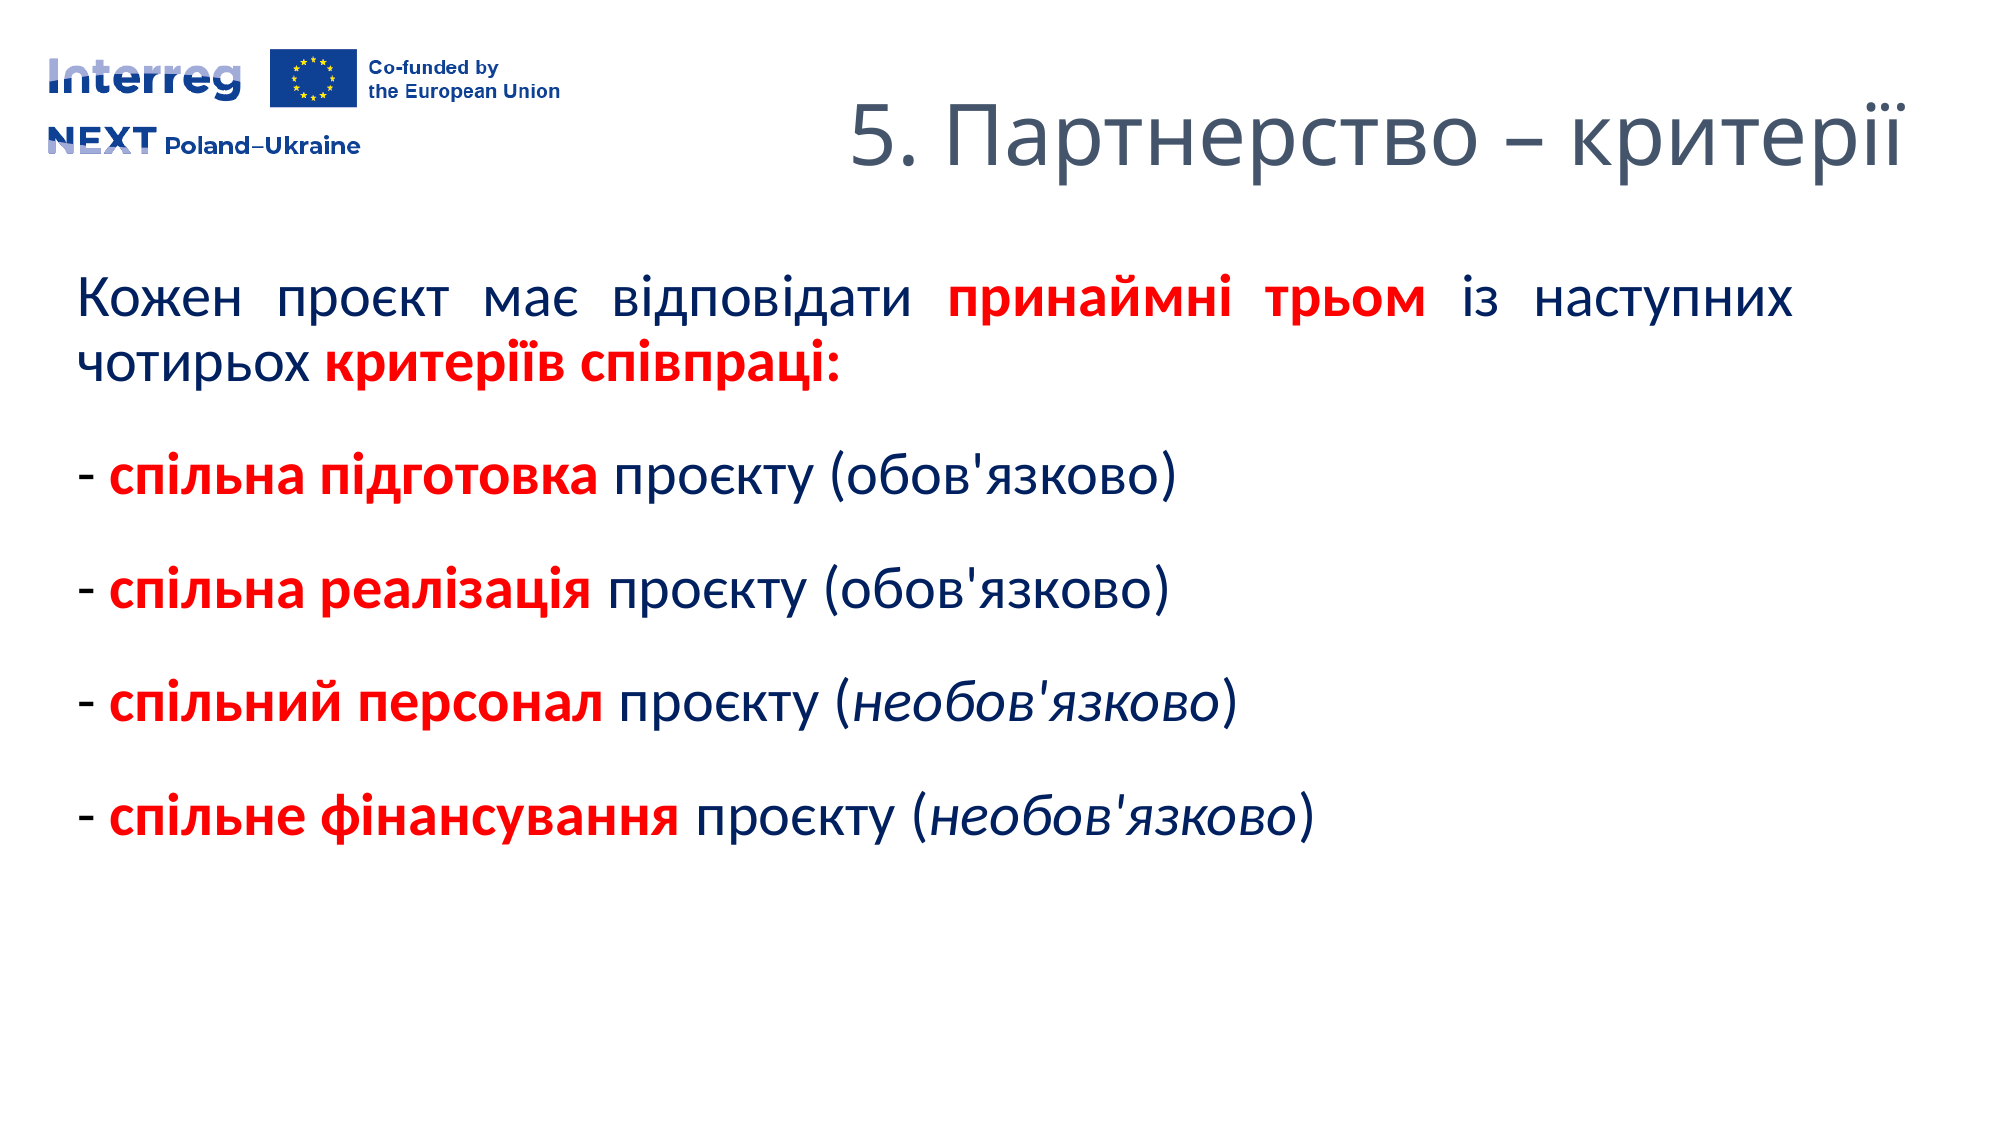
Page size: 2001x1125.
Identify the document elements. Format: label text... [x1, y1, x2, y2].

picture [28, 25, 579, 187]
text_box 5. Партнерство – критерії [829, 59, 1920, 191]
text_box Кожен проєкт має відповідати принаймні трьом із наступних чотирьох критеріїв співпраці: - спільна підготовка проєкту (обов'язково) - спільна реалізація проєкту (обов'язково) - спільний персонал проєкту (необов'язково) - спільне фінансування проєкту (необов'язково) [62, 256, 1809, 1066]
